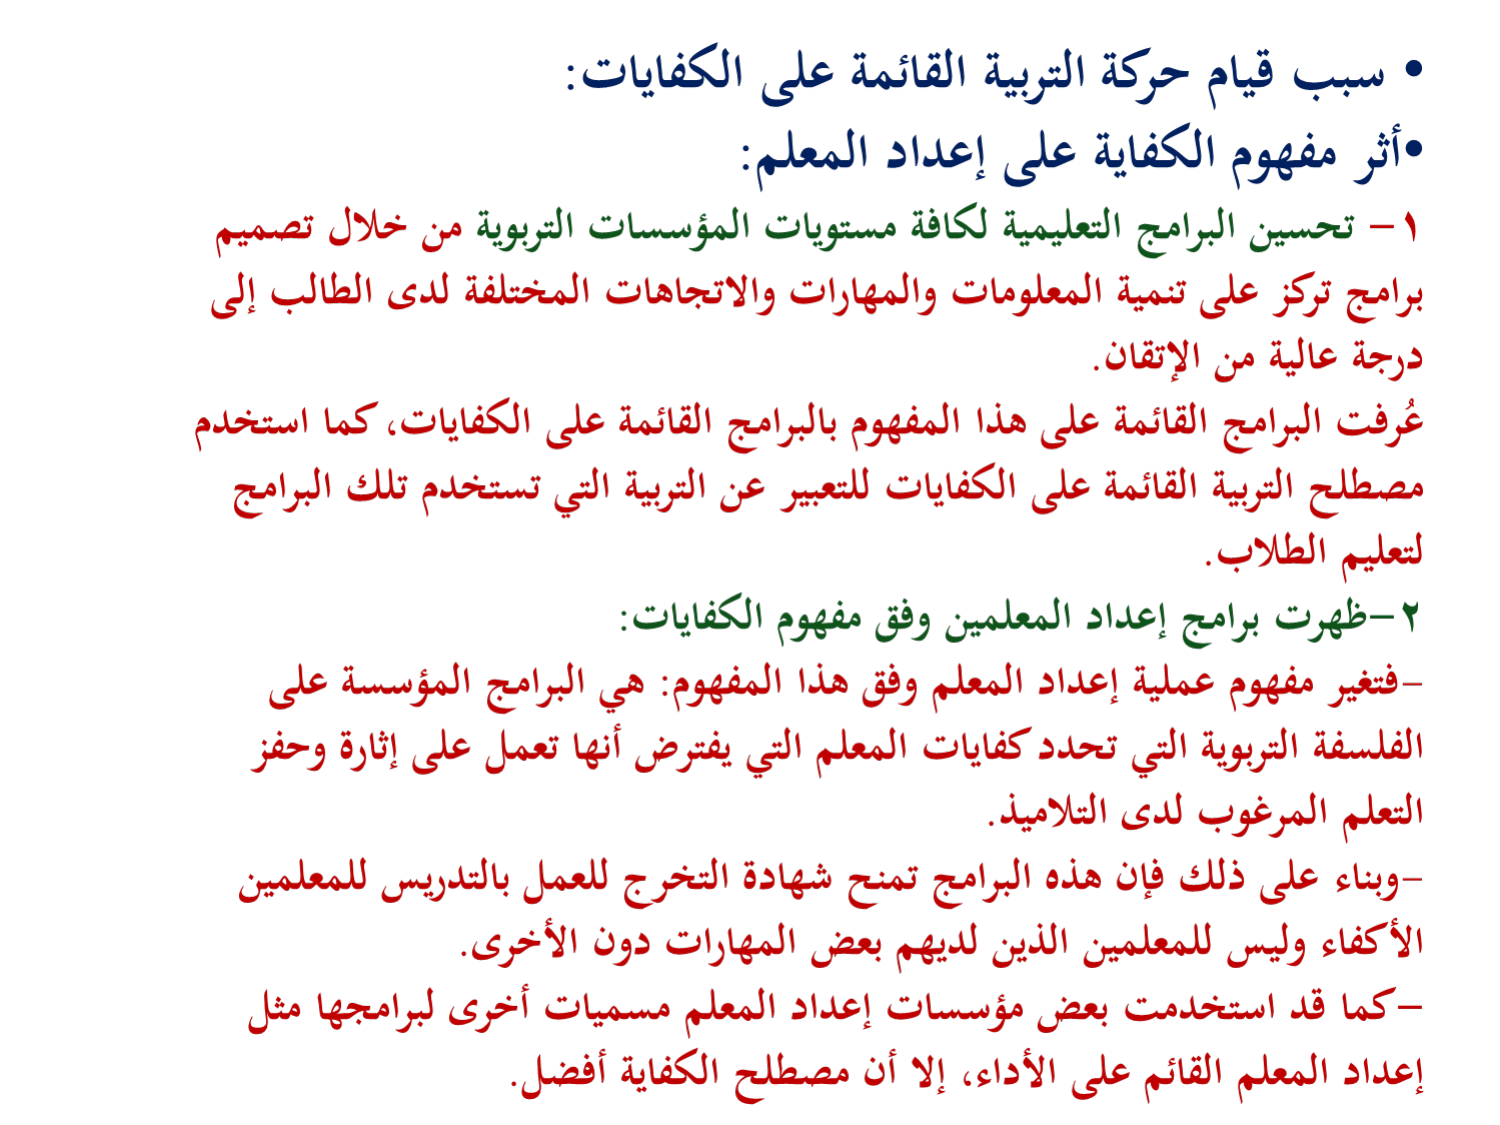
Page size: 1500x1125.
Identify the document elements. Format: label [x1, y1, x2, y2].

picture [147, 11, 1466, 1125]
